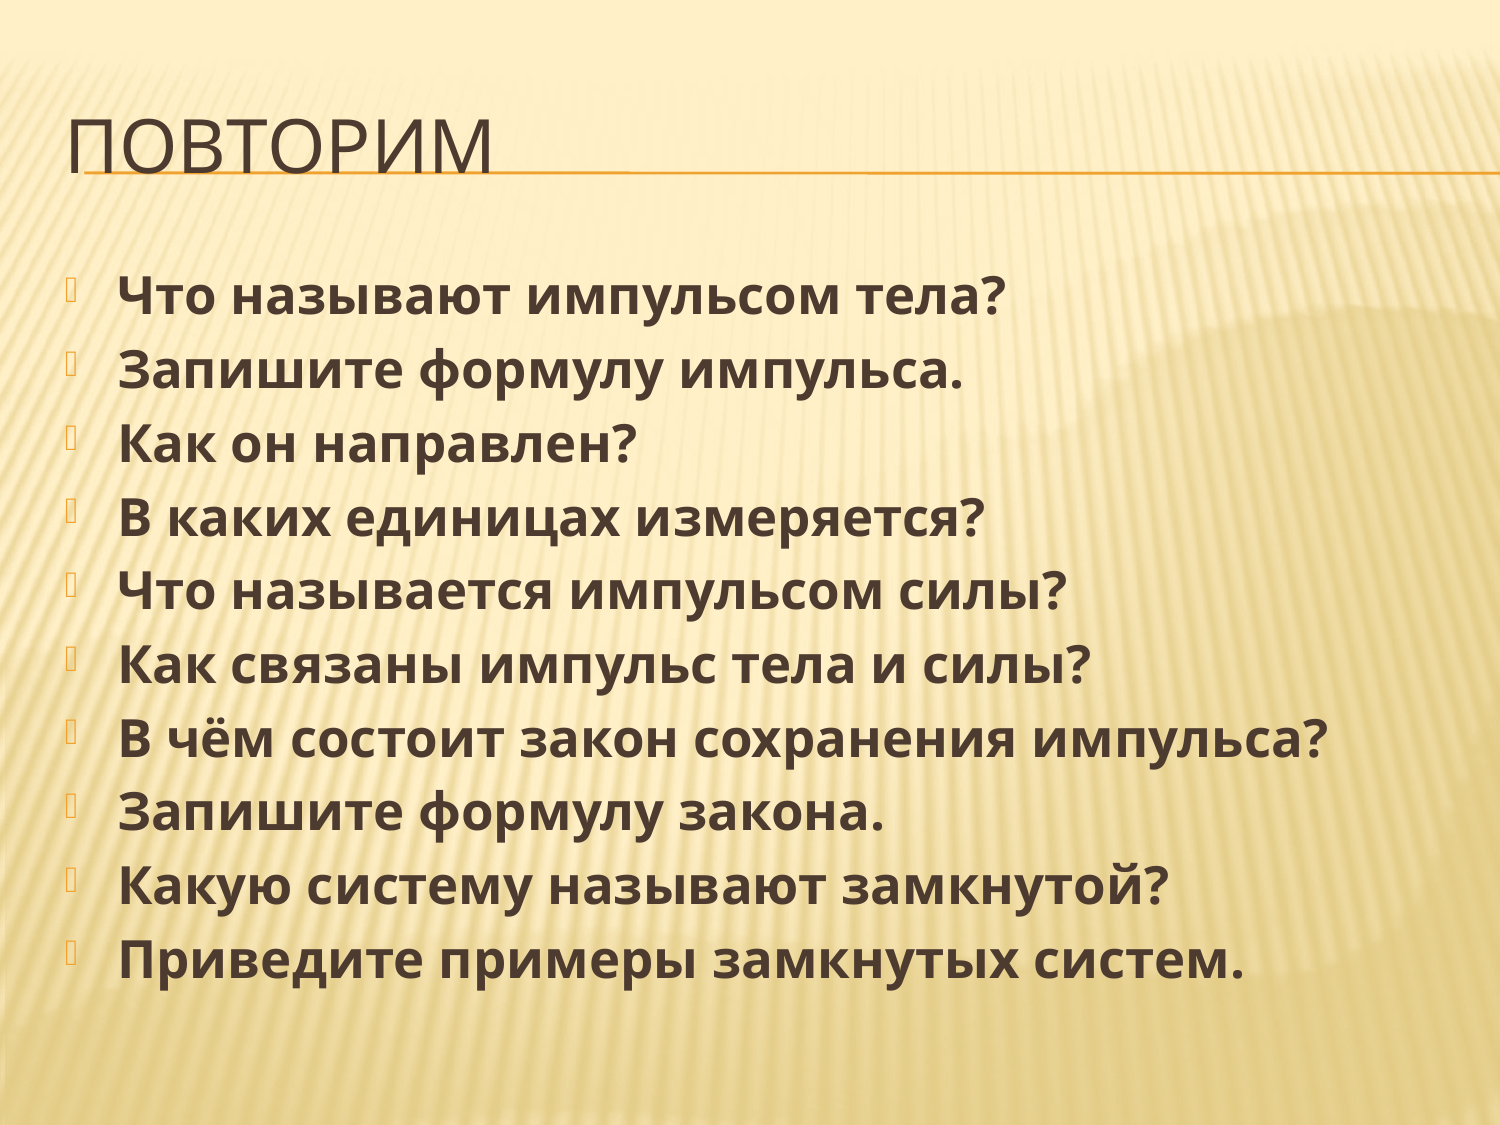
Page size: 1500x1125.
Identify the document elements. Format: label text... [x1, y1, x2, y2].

title ПОВТОРИМ [50, 75, 1475, 213]
list Что называют импульсом тела? Запишите формулу импульса. Как он направлен? В каких единицах измеряется? Что называется импульсом силы? Как связаны импульс тела и силы? В чём состоит закон сохранения импульса? Запишите формулу закона. Какую систему называют замкнутой? Приведите примеры замкнутых систем. [50, 254, 1475, 998]
